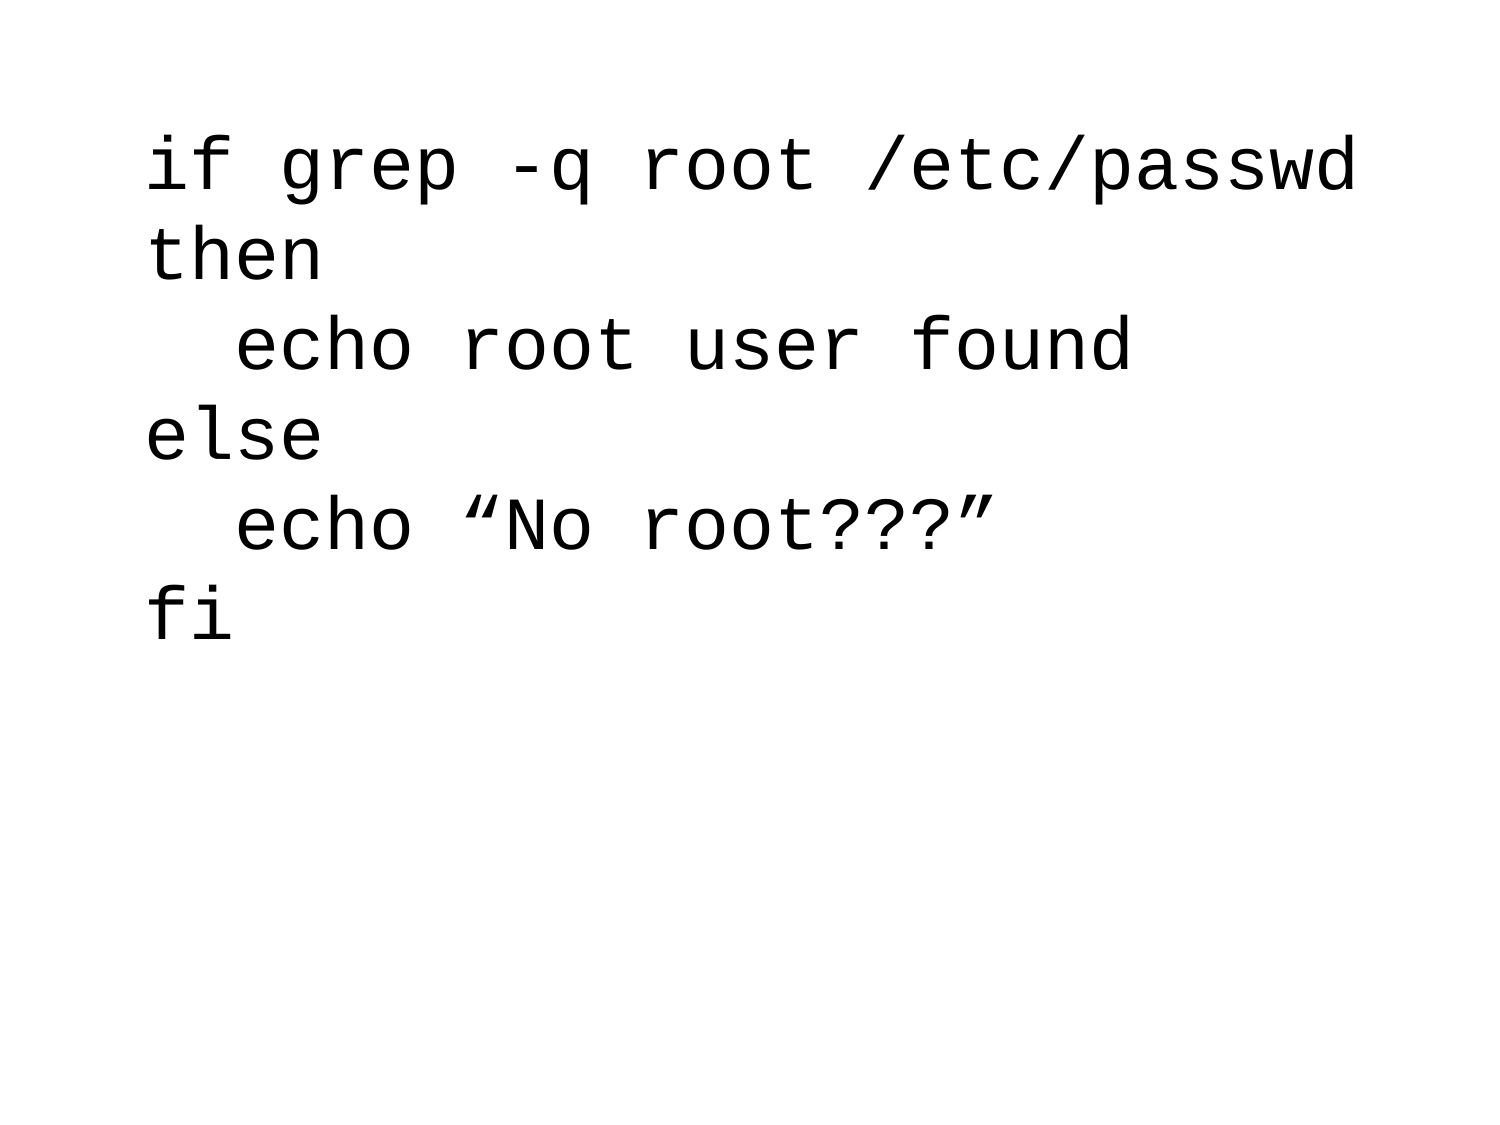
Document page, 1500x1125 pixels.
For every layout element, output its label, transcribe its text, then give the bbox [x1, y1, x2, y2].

text_box if grep -q root /etc/passwd then echo root user found else echo “No root???” fi [129, 107, 1443, 663]
